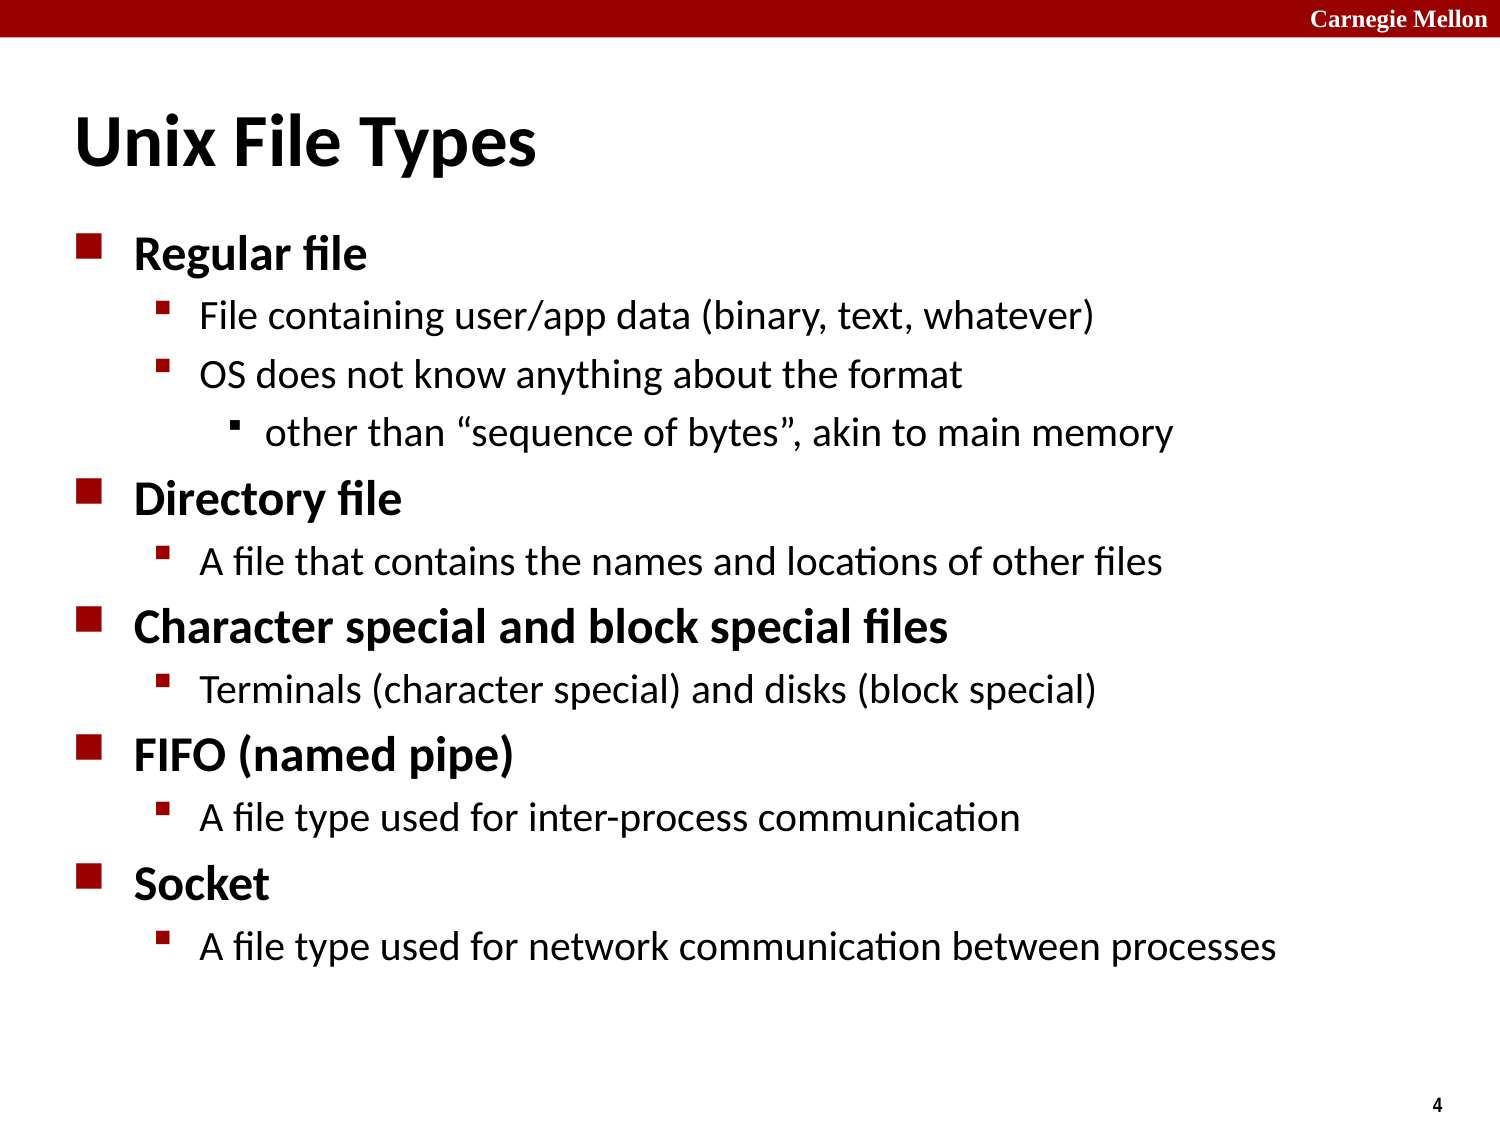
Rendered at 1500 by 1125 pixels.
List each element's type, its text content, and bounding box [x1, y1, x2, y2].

title Unix File Types [59, 89, 1016, 184]
list Regular file File containing user/app data (binary, text, whatever) OS does not know anything about the format other than “sequence of bytes”, akin to main memory Directory file A file that contains the names and locations of other files Character special and block special files Terminals (character special) and disks (block special) FIFO (named pipe) A file type used for inter-process communication Socket A file type used for network communication between processes [62, 212, 1476, 1113]
